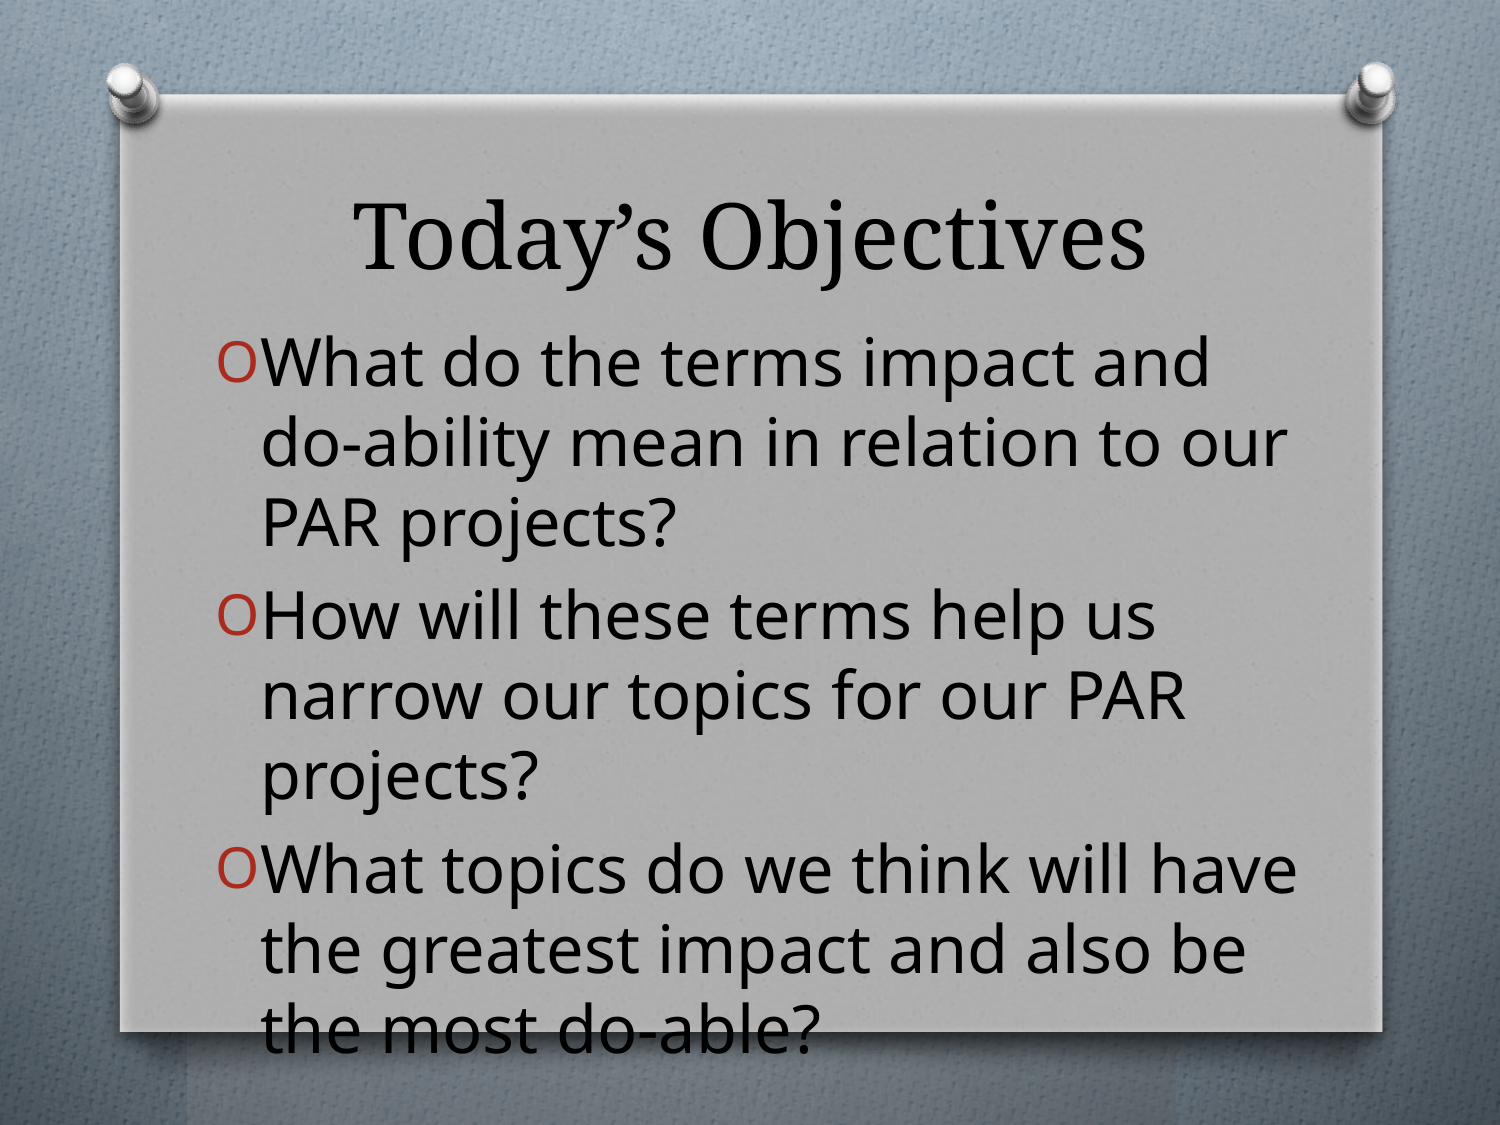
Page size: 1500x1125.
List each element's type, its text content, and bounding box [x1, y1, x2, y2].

picture [1317, 35, 1439, 156]
title Today’s Objectives [179, 134, 1323, 332]
picture [75, 29, 198, 153]
list What do the terms impact and do-ability mean in relation to our PAR projects? How will these terms help us narrow our topics for our PAR projects? What topics do we think will have the greatest impact and also be the most do-able? [200, 312, 1323, 904]
